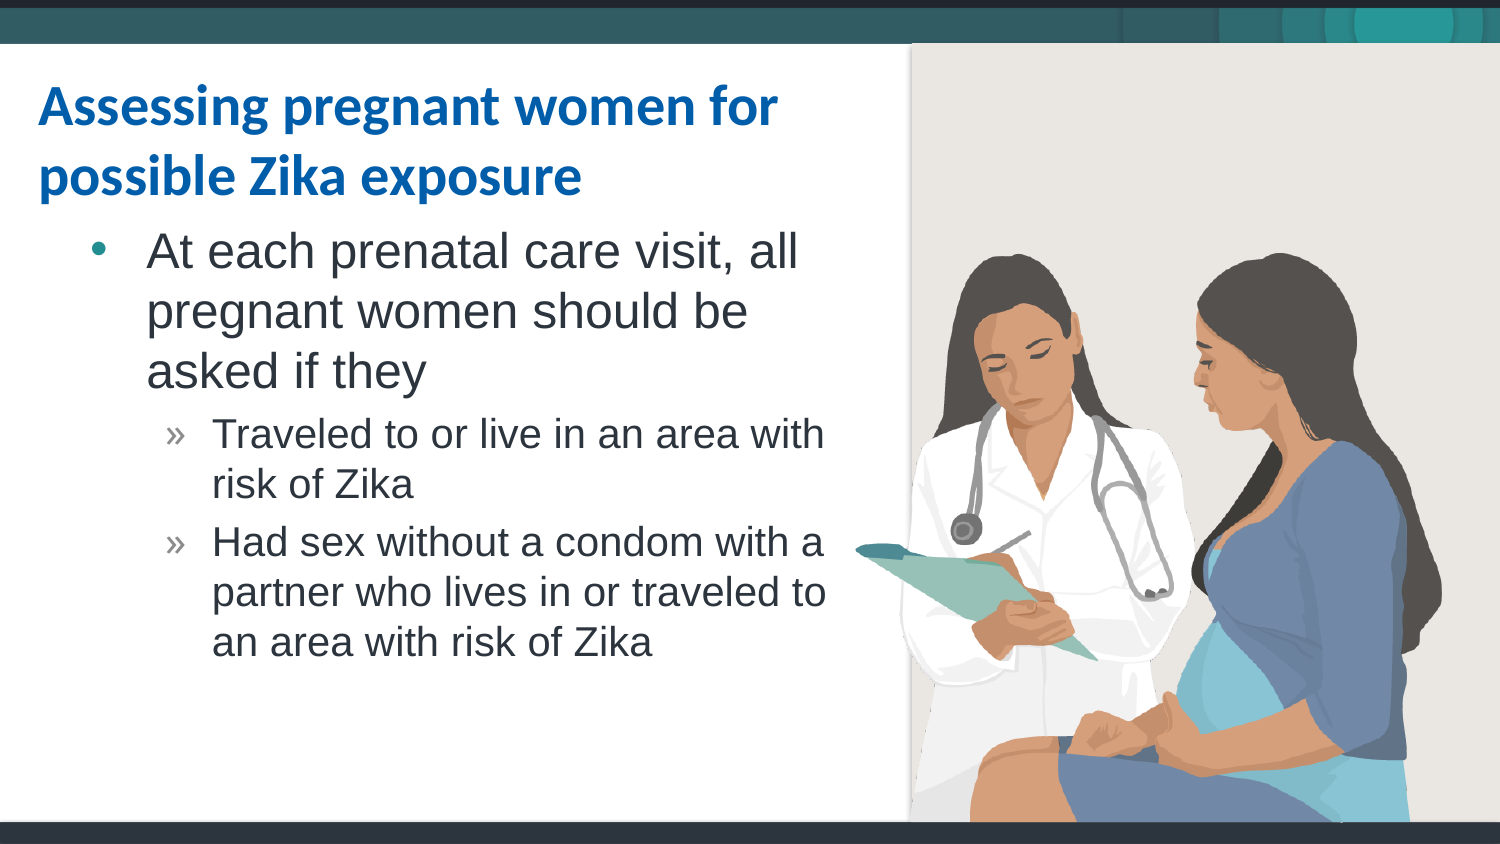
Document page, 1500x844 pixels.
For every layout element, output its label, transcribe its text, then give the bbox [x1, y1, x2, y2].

text_box [0, 822, 1500, 844]
title Assessing pregnant women for possible Zika exposure [23, 59, 938, 232]
picture [854, 252, 1442, 823]
picture [0, 0, 1500, 44]
list At each prenatal care visit, all pregnant women should be asked if they Traveled to or live in an area with risk of Zika Had sex without a condom with a partner who lives in or traveled to an area with risk of Zika [75, 232, 889, 768]
